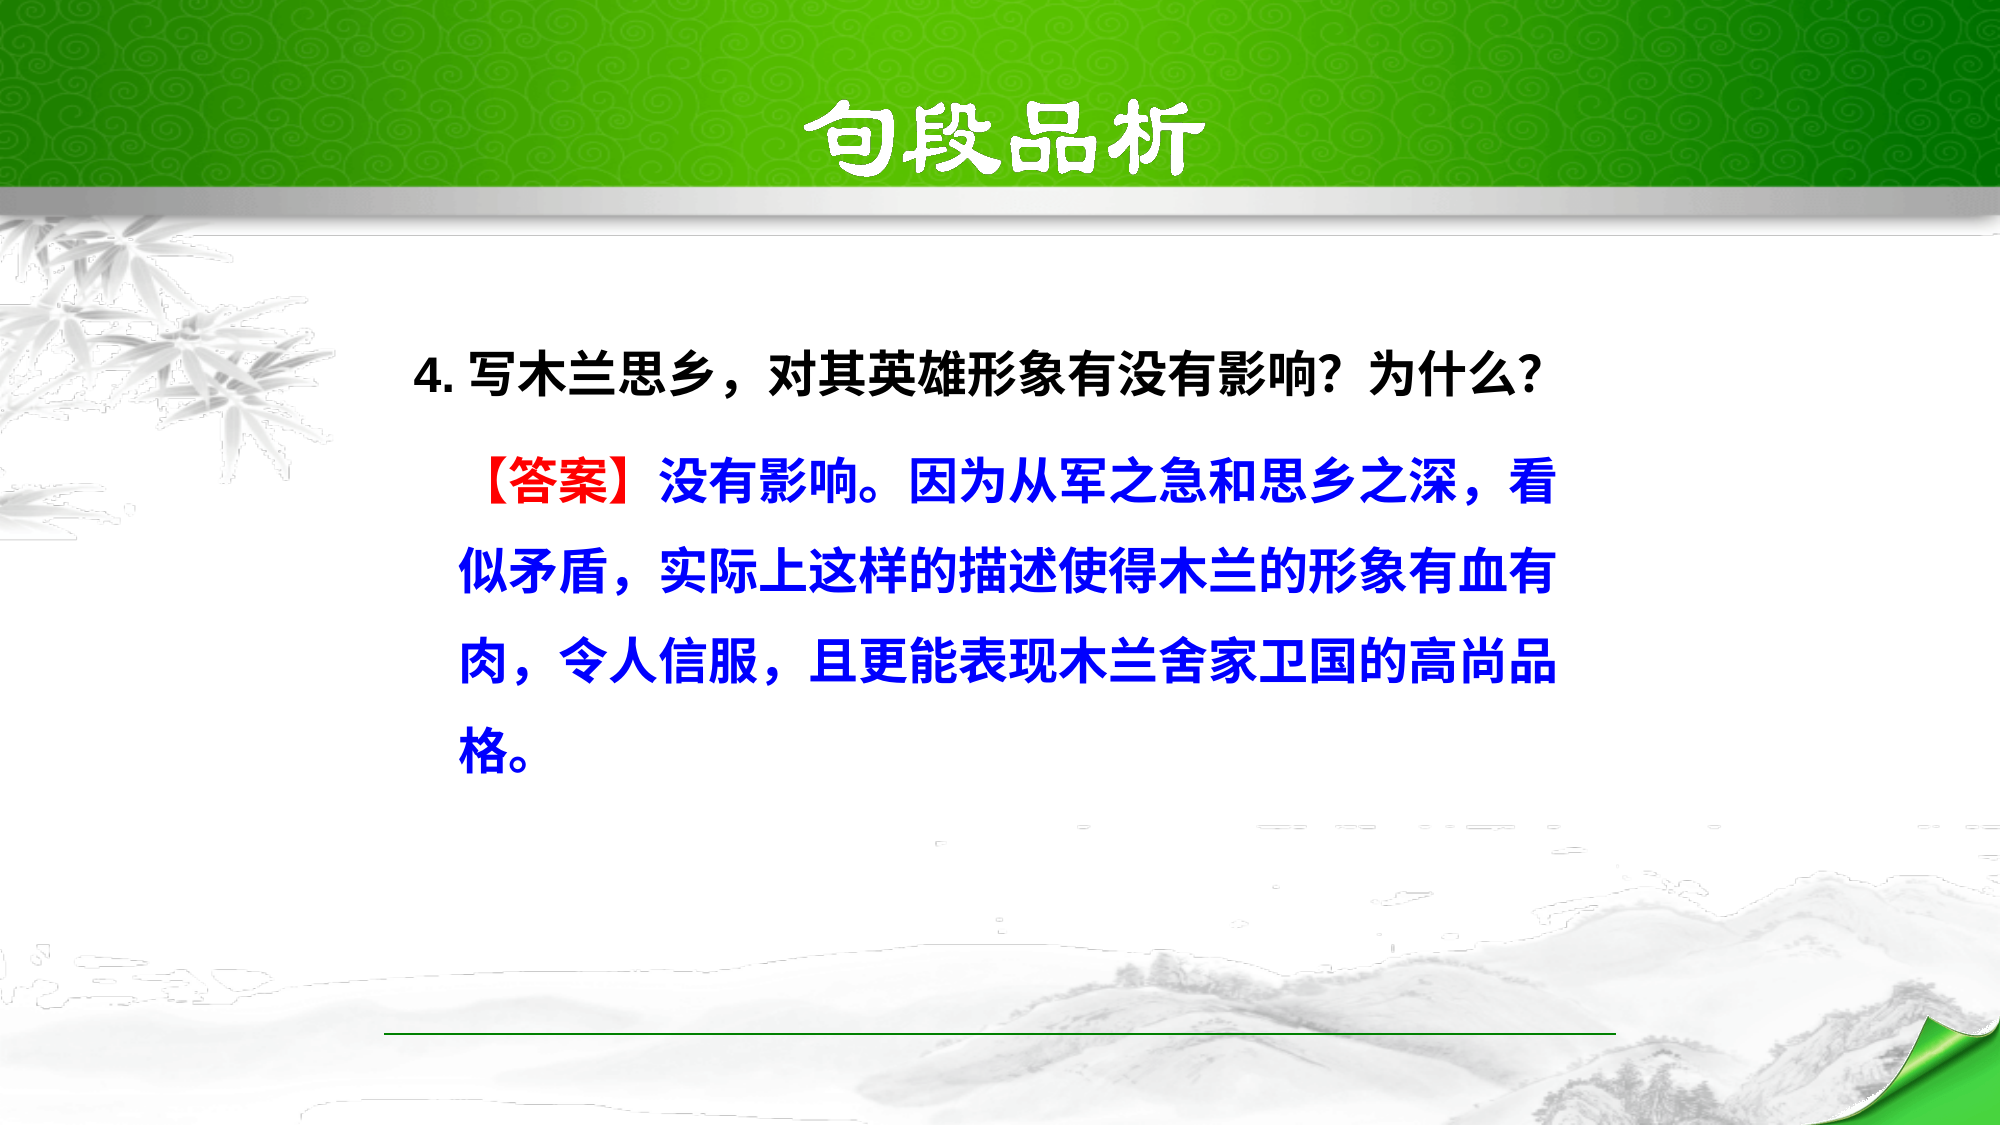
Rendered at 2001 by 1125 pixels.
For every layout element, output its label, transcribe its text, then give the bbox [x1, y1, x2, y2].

picture [0, 0, 2000, 570]
picture [0, 779, 2000, 1125]
text_box 【答案】没有影响。因为从军之急和思乡之深，看似矛盾，实际上这样的描述使得木兰的形象有血有肉，令人信服，且更能表现木兰舍家卫国的高尚品格。 [444, 581, 1598, 776]
